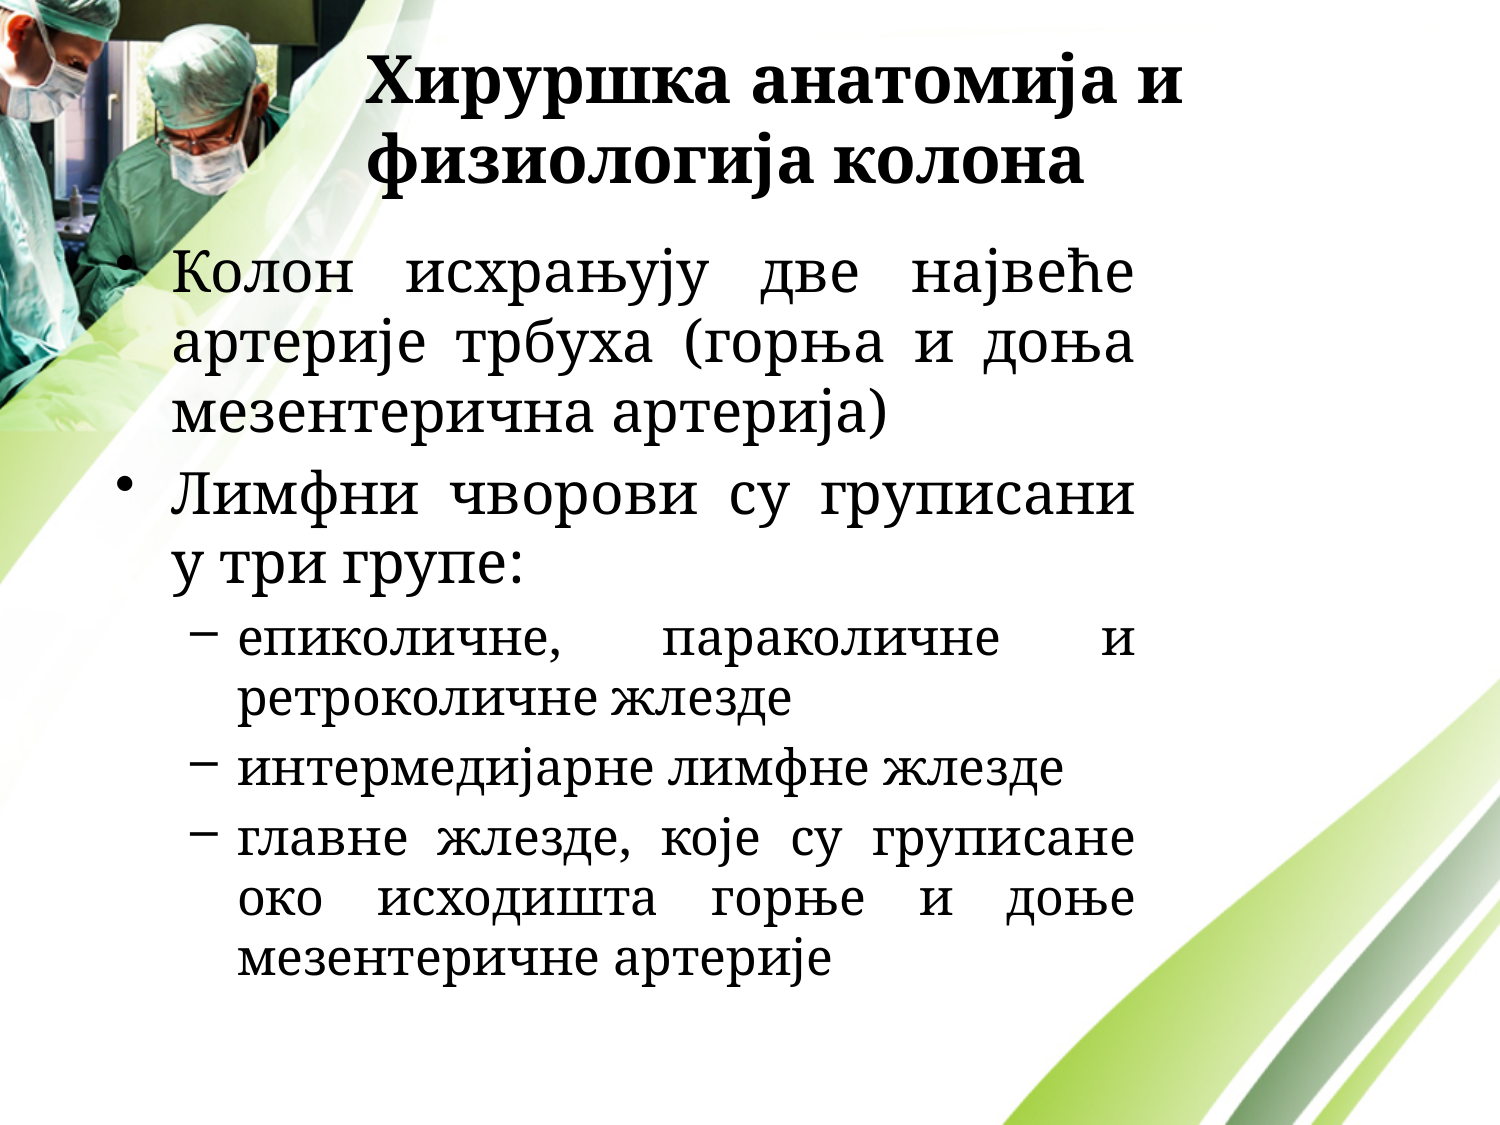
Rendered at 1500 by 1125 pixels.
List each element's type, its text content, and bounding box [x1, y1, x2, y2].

list Колон исхрањују две највеће артерије трбуха (горња и доња мезентерична артерија) Лимфни чворови су груписани у три групе: епиколичне, параколичне и ретроколичне жлезде интермедијарне лимфне жлезде главне жлезде, које су груписане око исходишта горње и доње мезентеричне артерије [100, 226, 1152, 1125]
picture [0, 0, 1500, 1125]
title Хируршка анатомија и физиологија колона [350, 74, 1497, 159]
